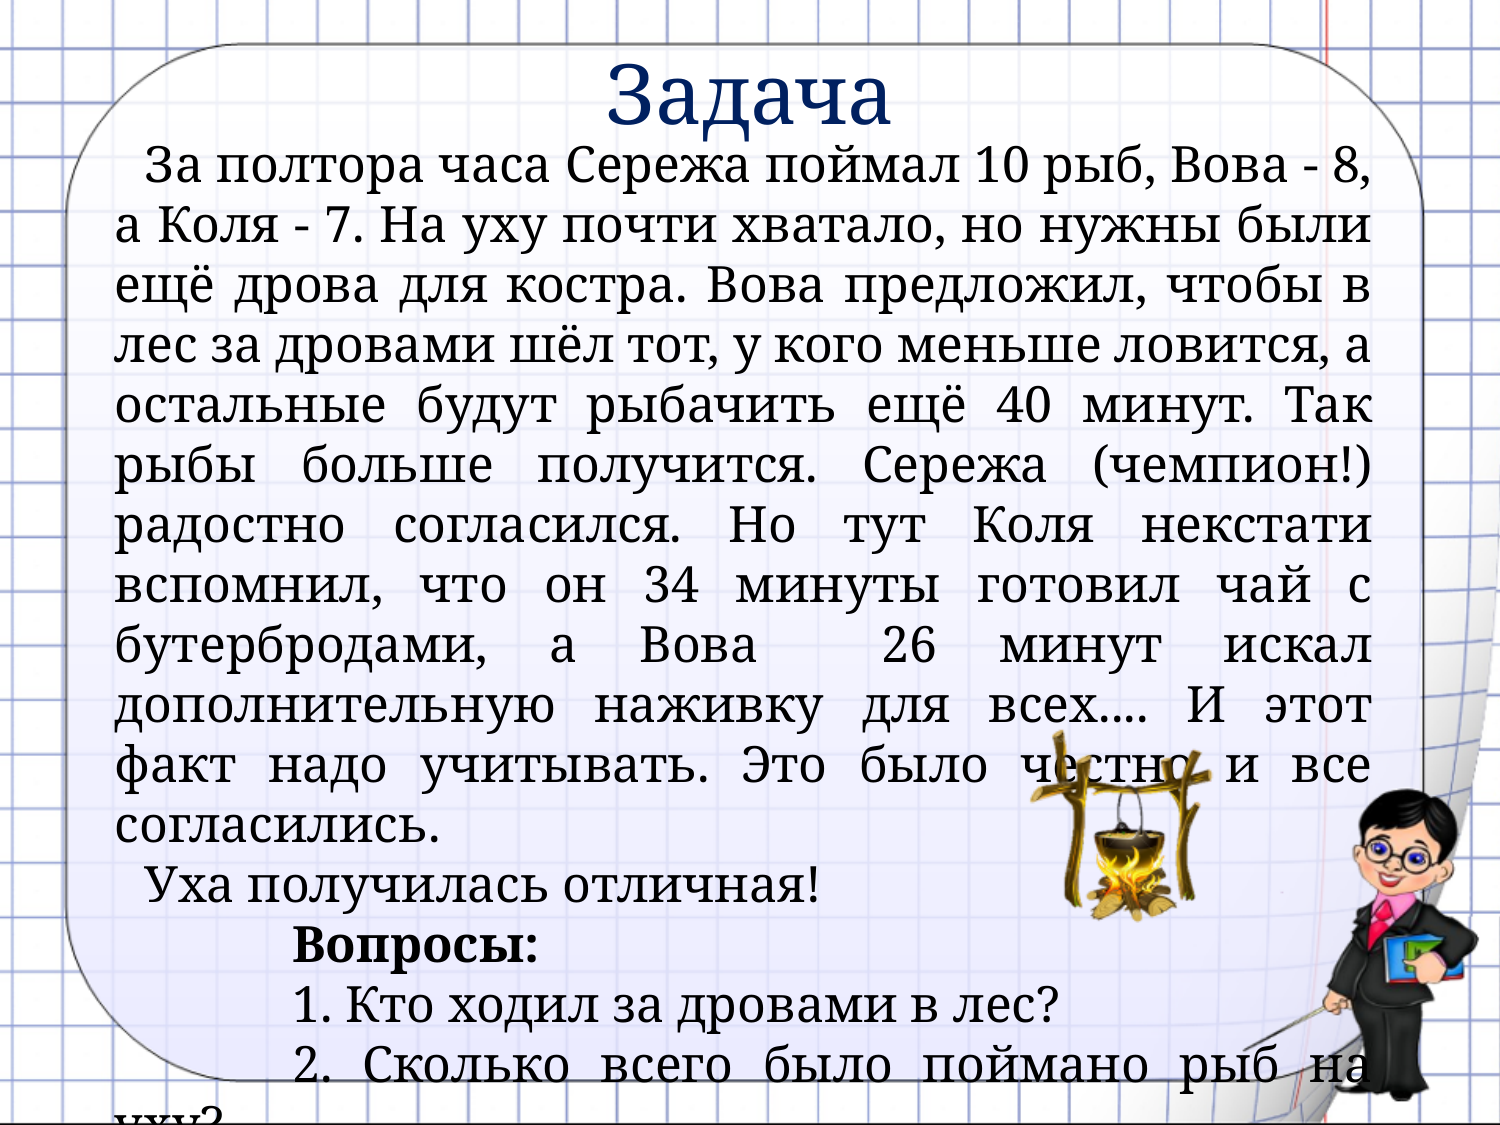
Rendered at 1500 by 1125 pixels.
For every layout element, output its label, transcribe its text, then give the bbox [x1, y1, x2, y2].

picture [0, 0, 1500, 1125]
picture [1021, 715, 1237, 938]
title Задача [75, 44, 1425, 149]
text_box За полтора часа Сережа поймал 10 рыб, Вова - 8, а Коля - 7. На уху почти хватало, но нужны были ещё дрова для костра. Вова предложил, чтобы в лес за дровами шёл тот, у кого меньше ловится, а остальные будут рыбачить ещё 40 минут. Так рыбы больше получится. Сережа (чемпион!) радостно согласился. Но тут Коля некстати вспомнил, что он 34 минуты готовил чай с бутербродами, а Вова 26 минут искал дополнительную наживку для всех.... И этот факт надо учитывать. Это было честно и все согласились. Уха получилась отличная! Вопросы: 1. Кто ходил за дровами в лес? 2. Сколько всего было поймано рыб на уху? [100, 125, 1388, 1125]
